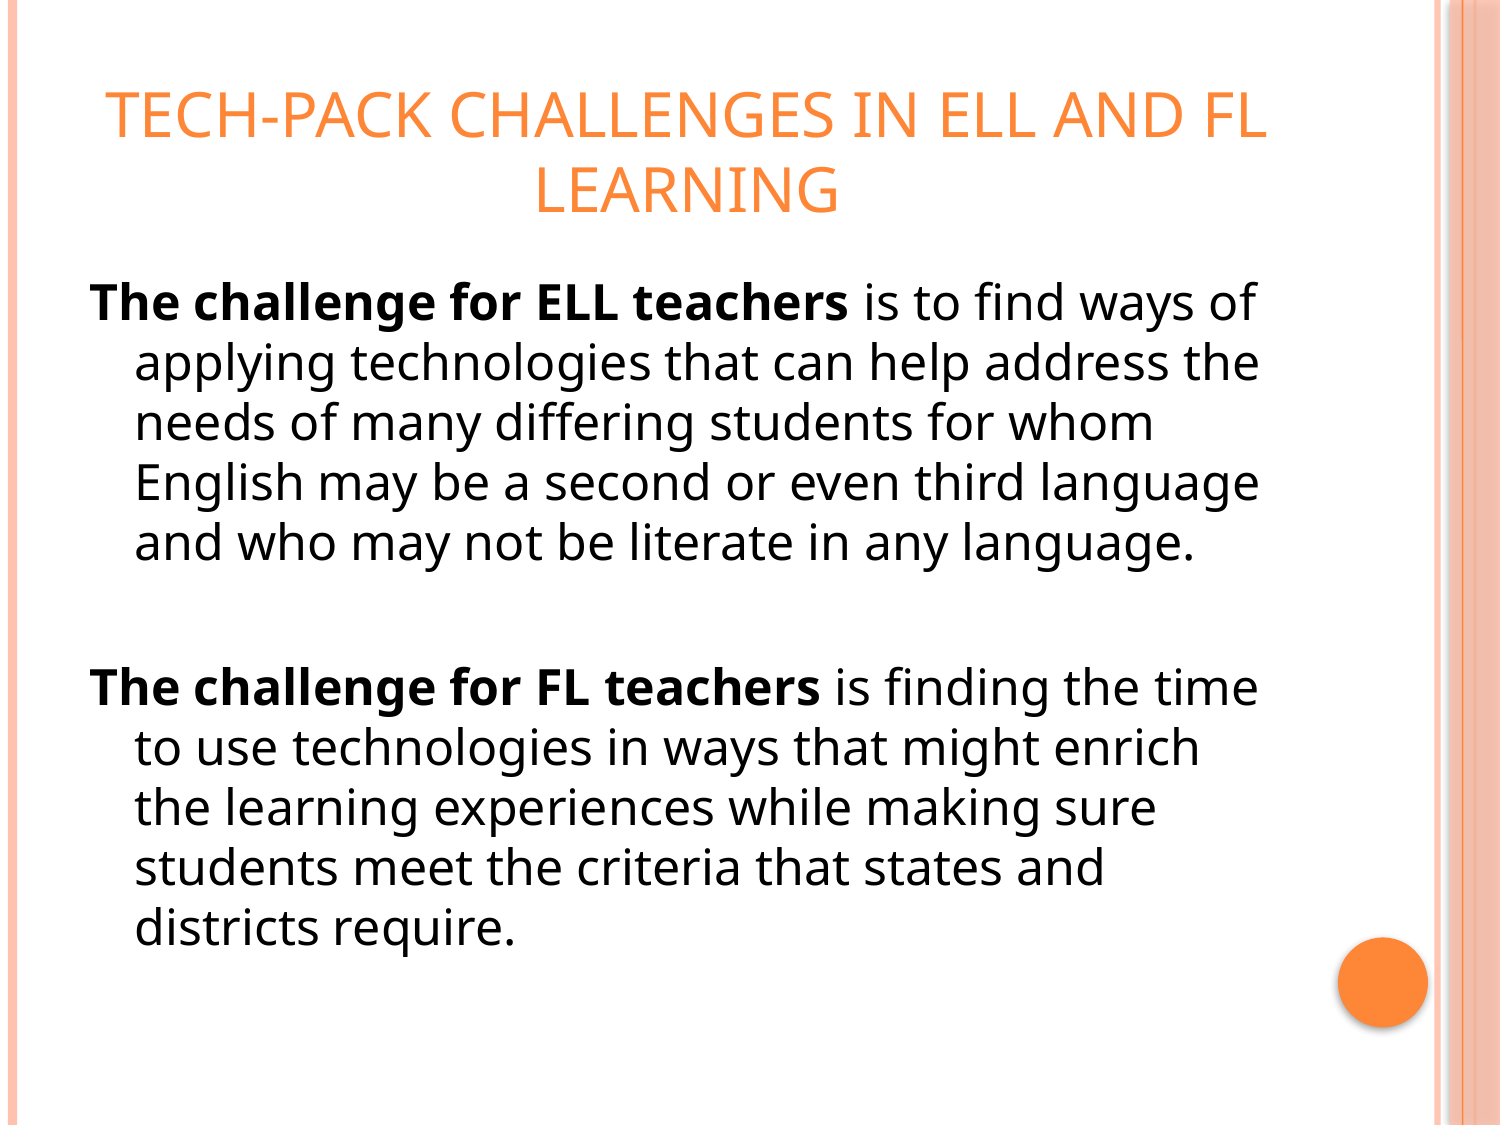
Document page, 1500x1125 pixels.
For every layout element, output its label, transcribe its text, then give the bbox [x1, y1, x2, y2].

title Tech-pack challenges in ell and fl learning [75, 45, 1300, 233]
list The challenge for ELL teachers is to find ways of applying technologies that can help address the needs of many differing students for whom English may be a second or even third language and who may not be literate in any language. The challenge for FL teachers is finding the time to use technologies in ways that might enrich the learning experiences while making sure students meet the criteria that states and districts require. [75, 262, 1300, 1062]
